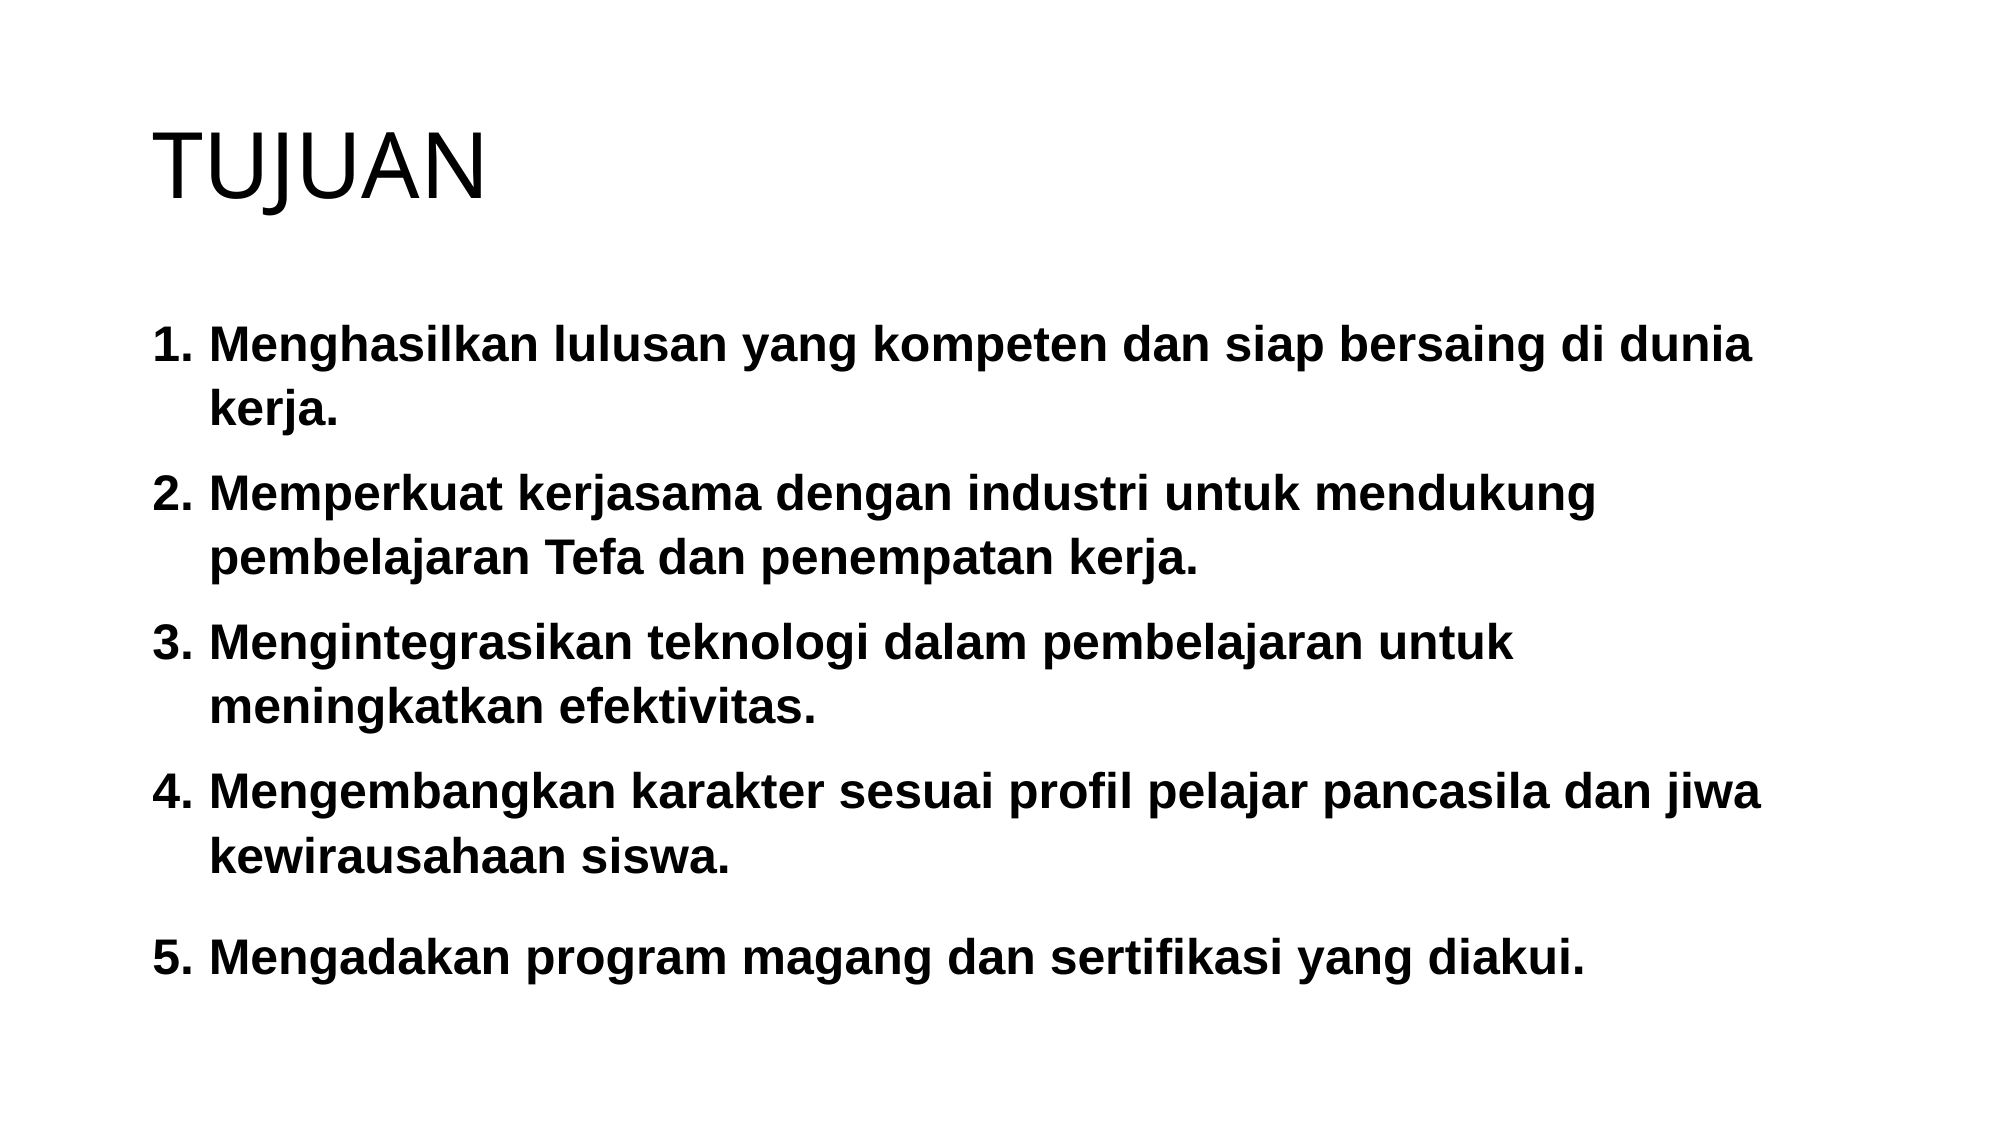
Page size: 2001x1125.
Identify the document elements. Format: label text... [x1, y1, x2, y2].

title TUJUAN [137, 59, 1863, 278]
list Menghasilkan lulusan yang kompeten dan siap bersaing di dunia kerja. Memperkuat kerjasama dengan industri untuk mendukung pembelajaran Tefa dan penempatan kerja. Mengintegrasikan teknologi dalam pembelajaran untuk meningkatkan efektivitas. Mengembangkan karakter sesuai profil pelajar pancasila dan jiwa kewirausahaan siswa. Mengadakan program magang dan sertifikasi yang diakui. [137, 299, 1863, 1014]
